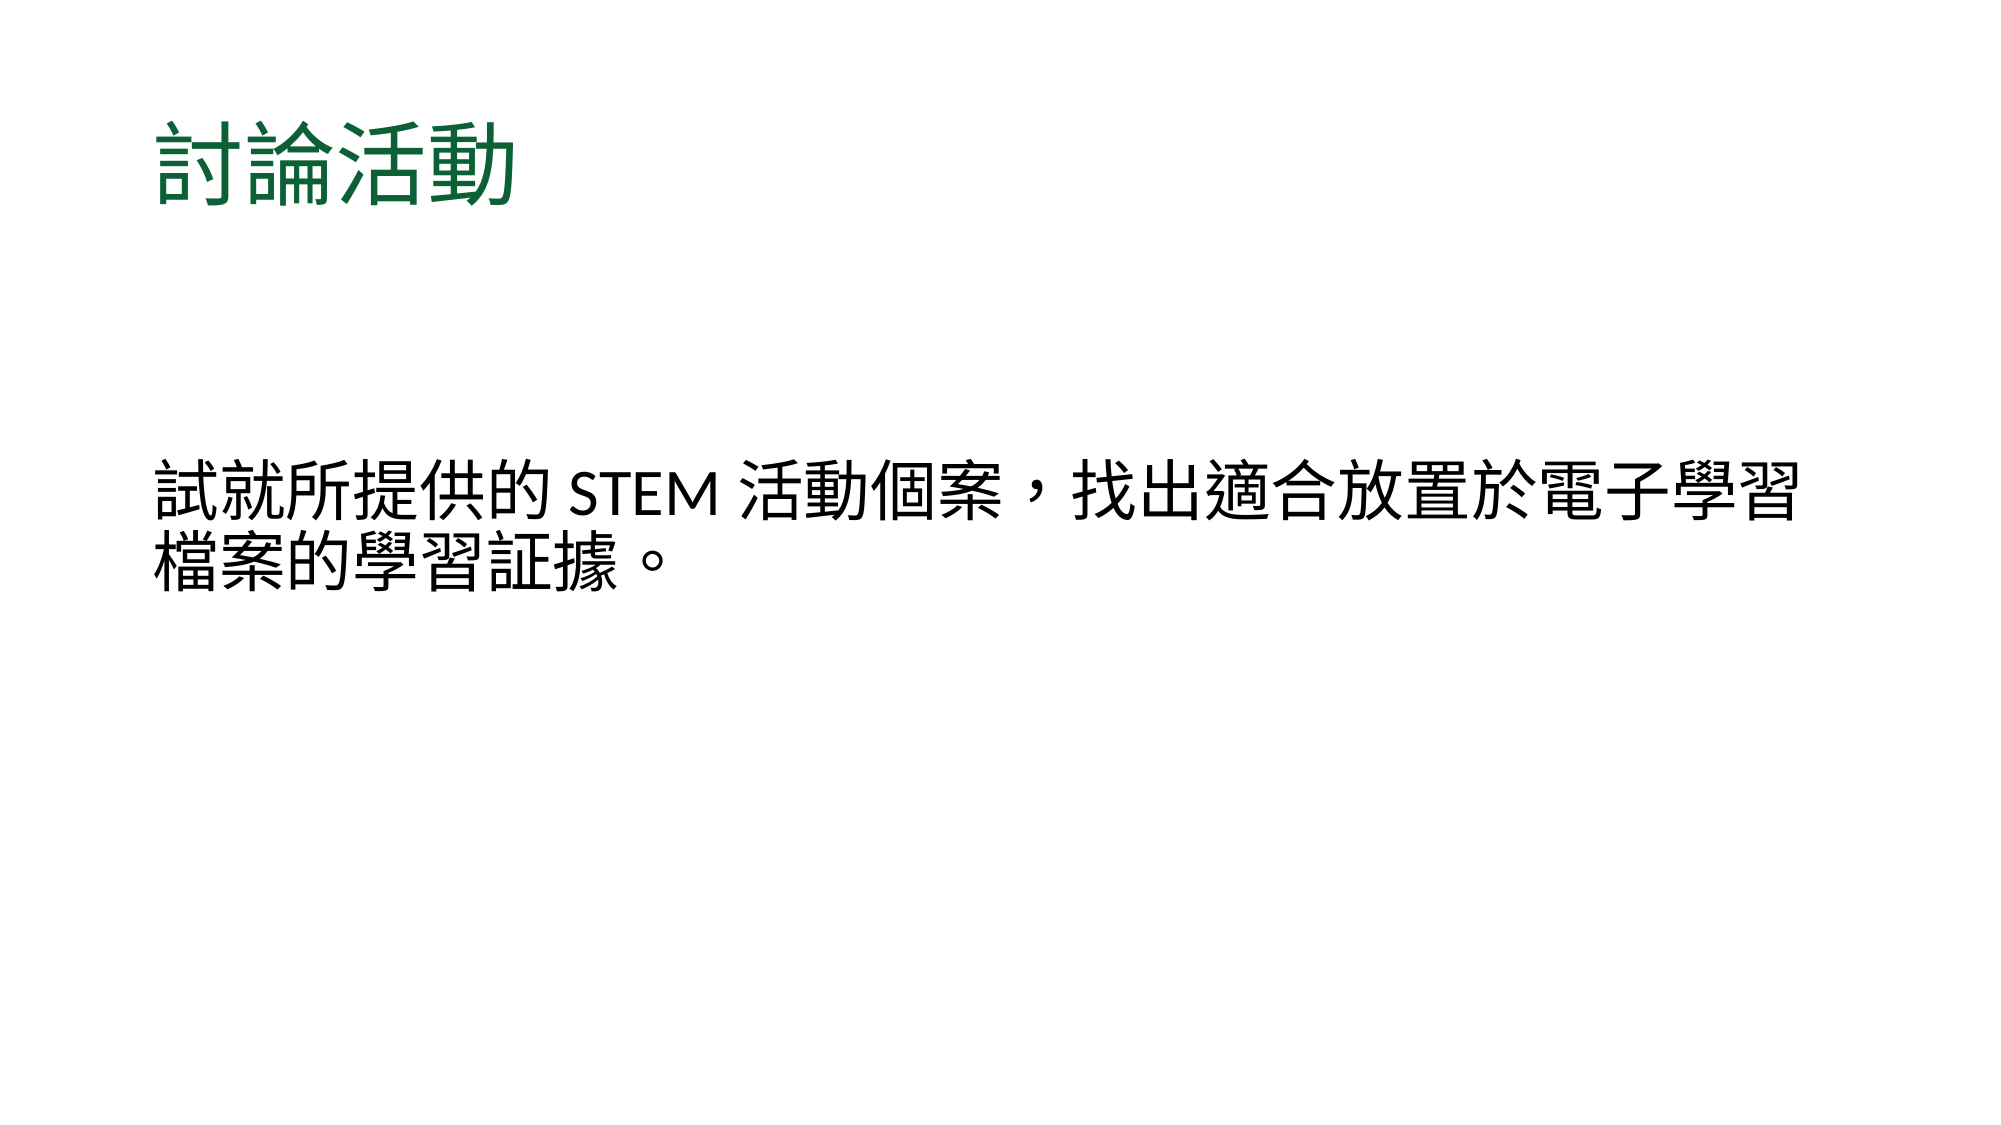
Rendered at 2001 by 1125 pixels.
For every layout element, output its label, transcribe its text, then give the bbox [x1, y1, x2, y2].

list 試就所提供的STEM活動個案，找出適合放置於電子學習檔案的學習証據。 [137, 450, 1863, 875]
title 討論活動 [137, 59, 1863, 278]
